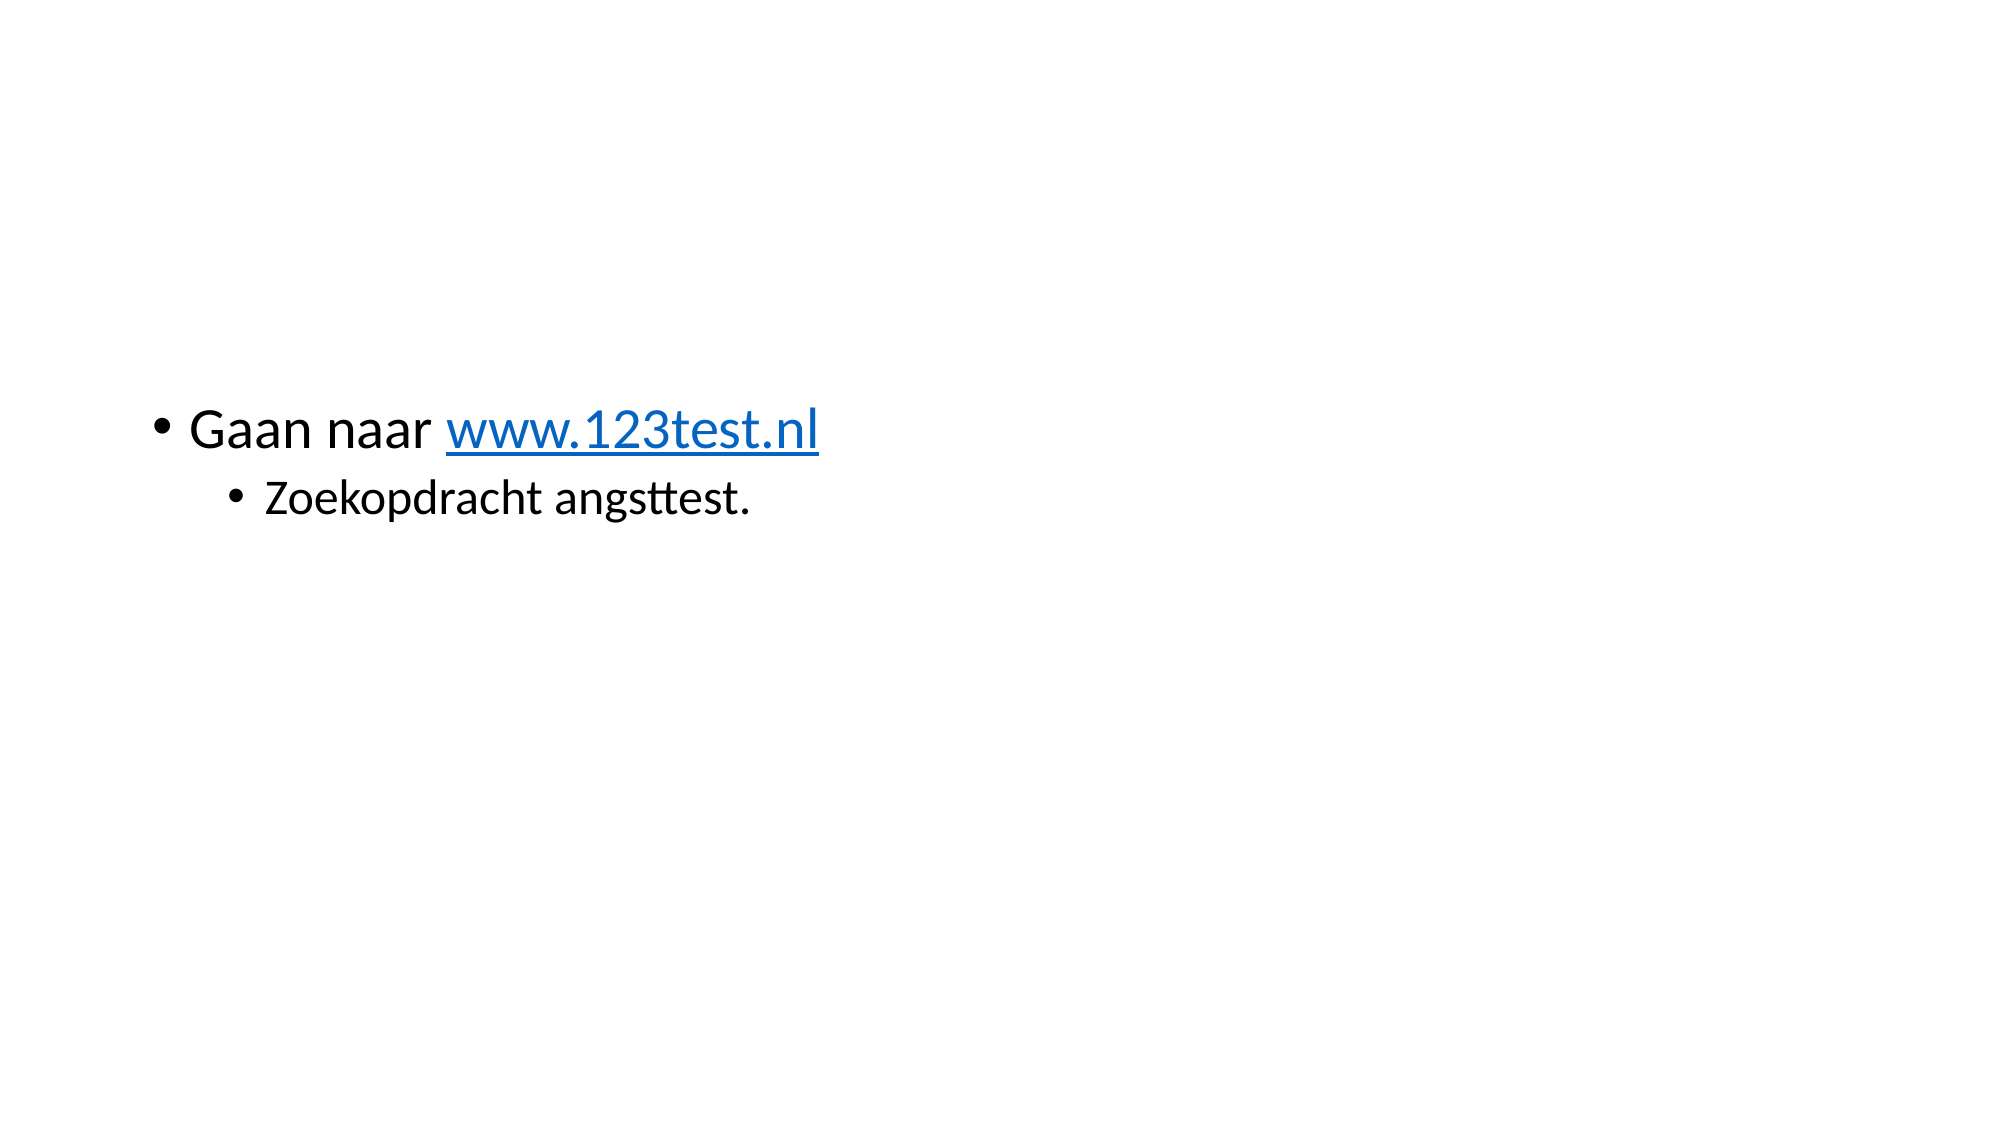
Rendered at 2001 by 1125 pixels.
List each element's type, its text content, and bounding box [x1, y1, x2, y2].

list Gaan naar www.123test.nl Zoekopdracht angsttest. [137, 299, 1863, 1014]
